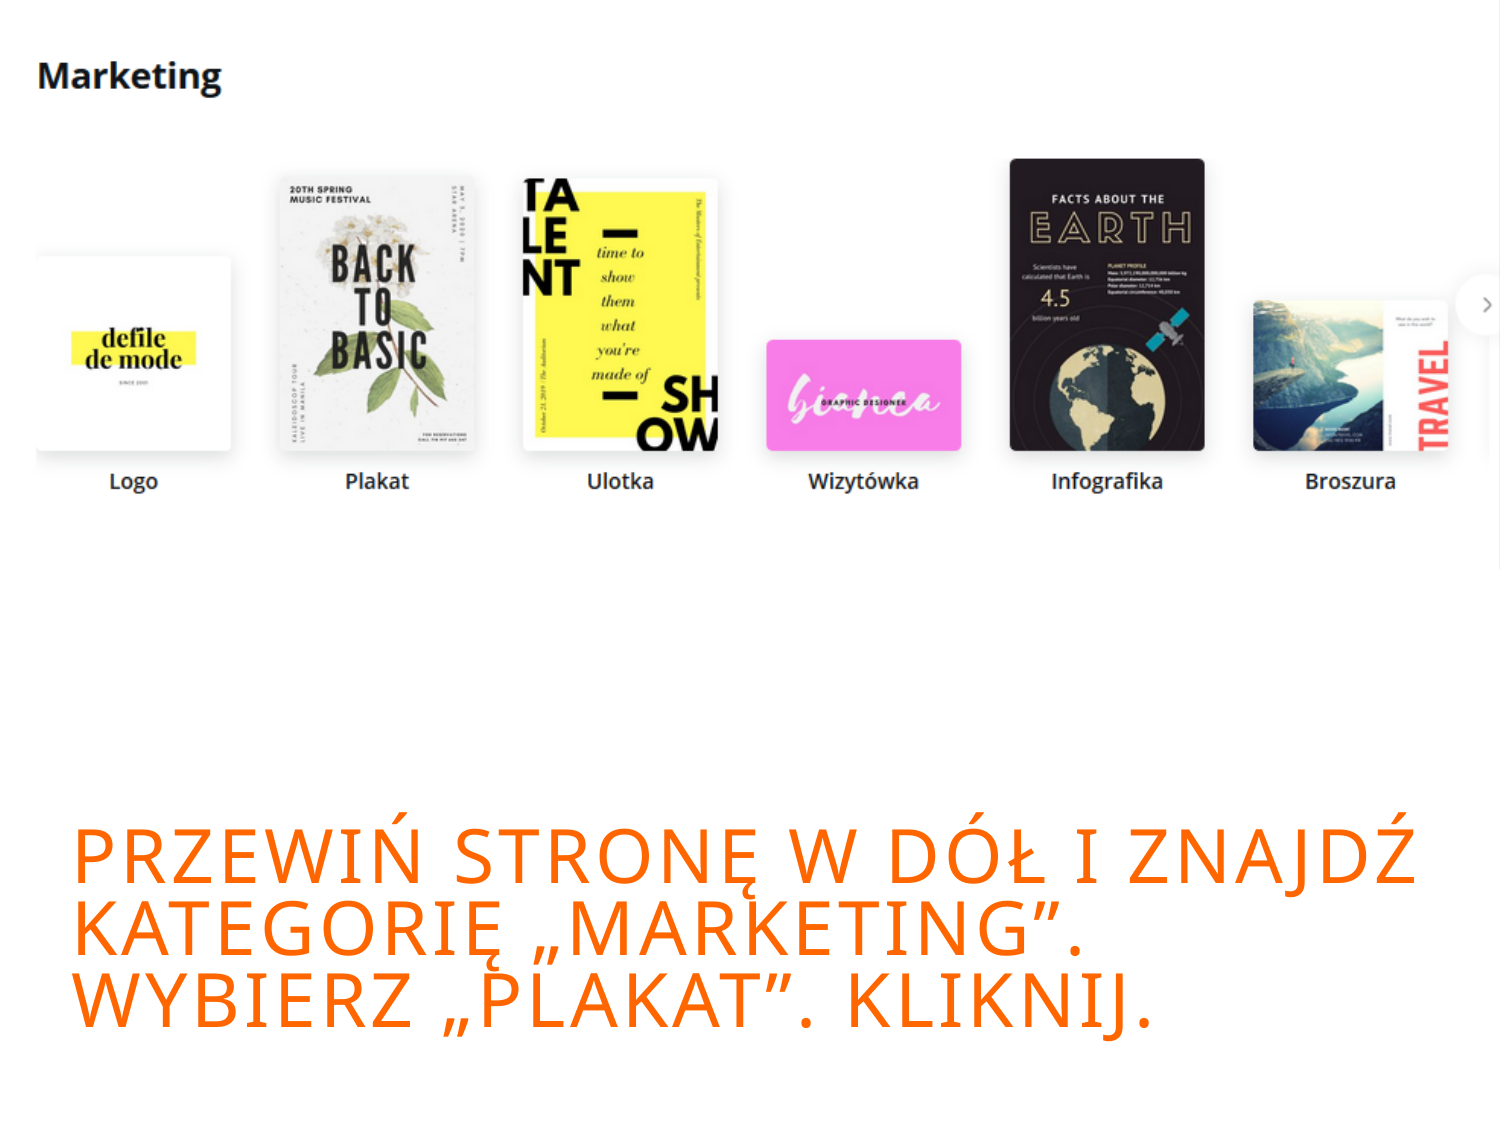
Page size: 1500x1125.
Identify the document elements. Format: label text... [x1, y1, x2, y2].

title Przewiń stronę w dół i znajdź kategorię „marketing”. Wybierz „plakat”. Kliknij. [56, 813, 1500, 1054]
picture [0, 0, 1500, 570]
